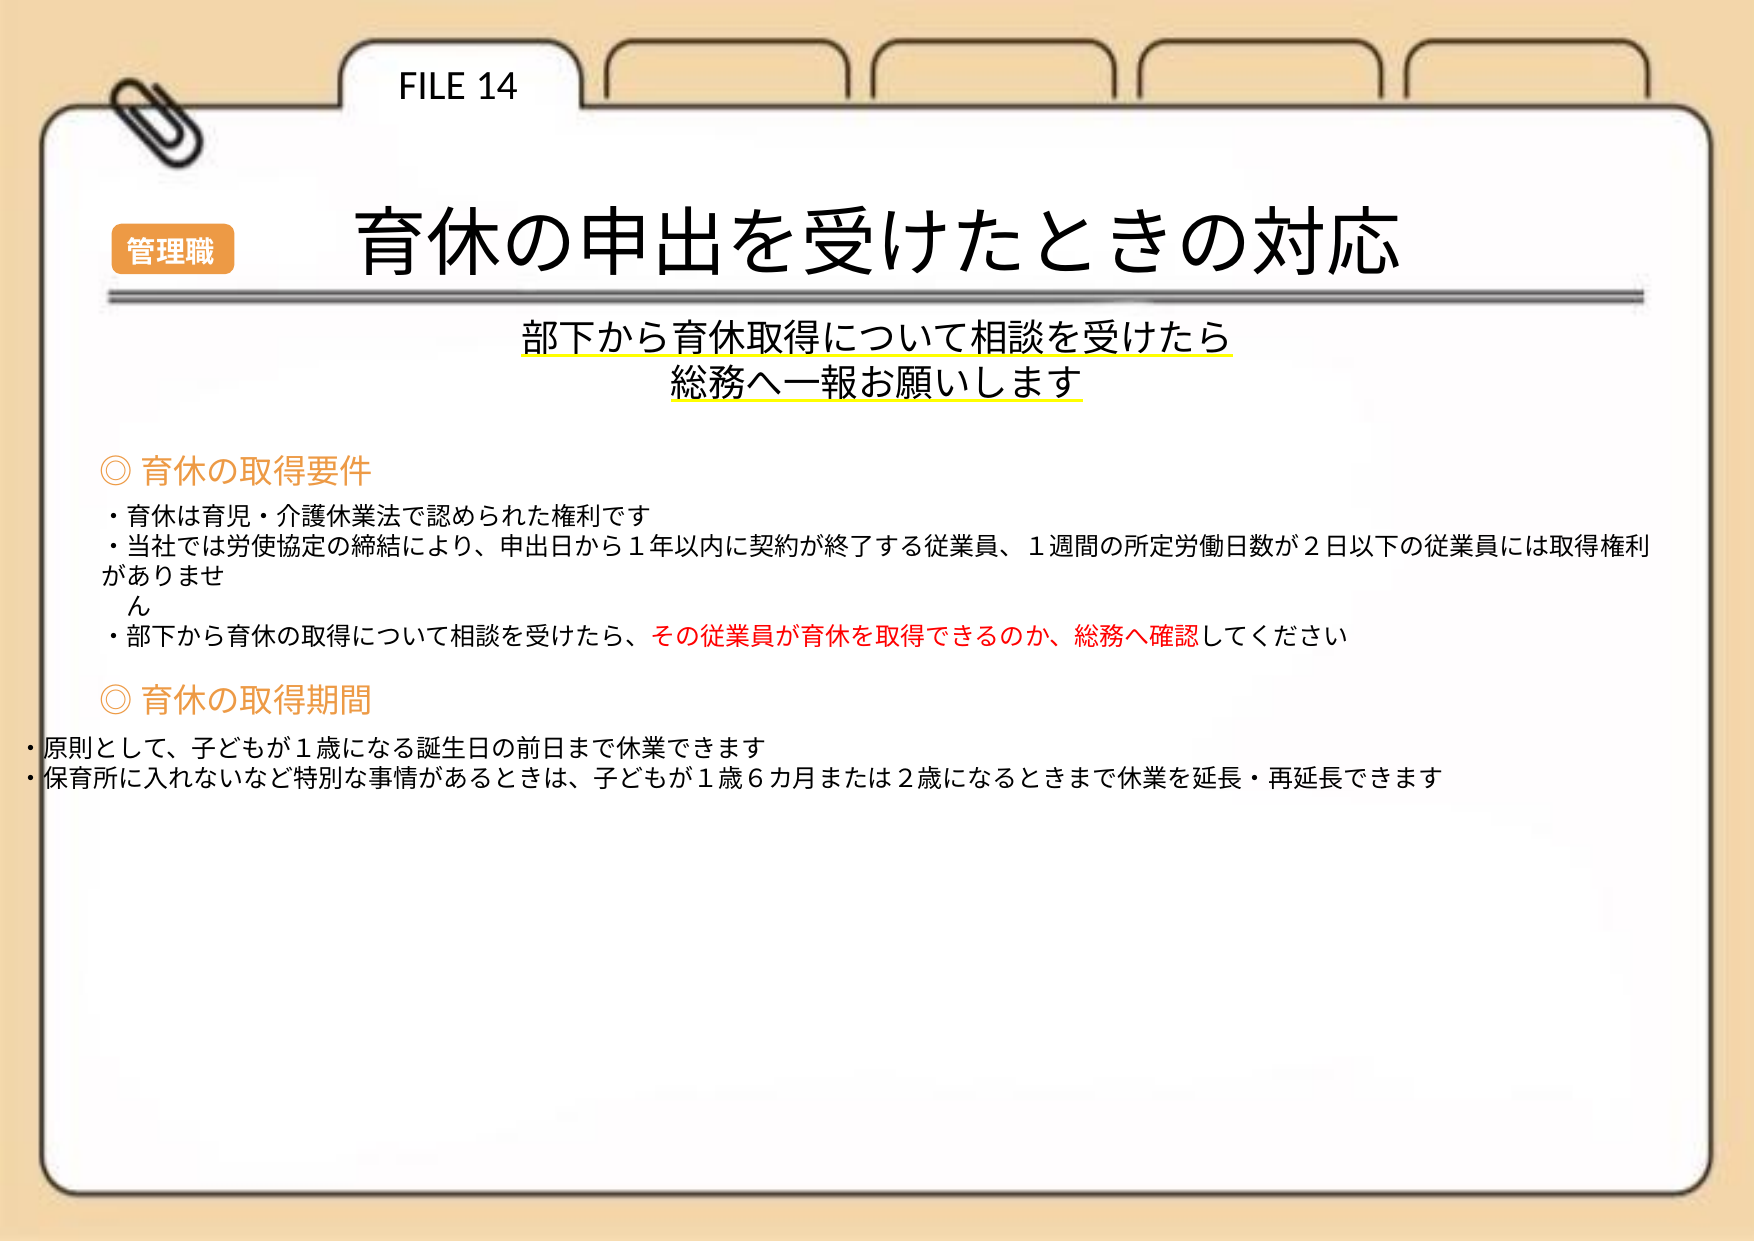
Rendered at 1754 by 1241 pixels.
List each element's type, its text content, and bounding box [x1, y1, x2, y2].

text_box ◎育休の取得期間 [84, 672, 388, 725]
text_box FILE 14 [383, 50, 533, 115]
text_box 管理職 [112, 225, 230, 276]
text_box ・育休は育児・介護休業法で認められた権利です ・当社では労使協定の締結により、申出日から１年以内に契約が終了する従業員、１週間の所定労働日数が２日以下の従業員には取得権利がありませ ん ・部下から育休の取得について相談を受けたら、その従業員が育休を取得できるのか、総務へ確認してください [86, 492, 1667, 658]
text_box 部下から育休取得について相談を受けたら 総務へ一報お願いします [506, 306, 1248, 412]
text_box 管理職 [114, 221, 232, 226]
picture [0, 0, 1754, 1241]
text_box [116, 223, 235, 273]
text_box ・原則として、子どもが１歳になる誕生日の前日まで休業できます ・保育所に入れないなど特別な事情があるときは、子どもが１歳６カ月または２歳になるときまで休業を延長・再延長できます [4, 725, 1459, 800]
text_box 育休の申出を受けたときの対応 [337, 186, 1417, 292]
text_box ◎育休の取得要件 [84, 443, 388, 498]
